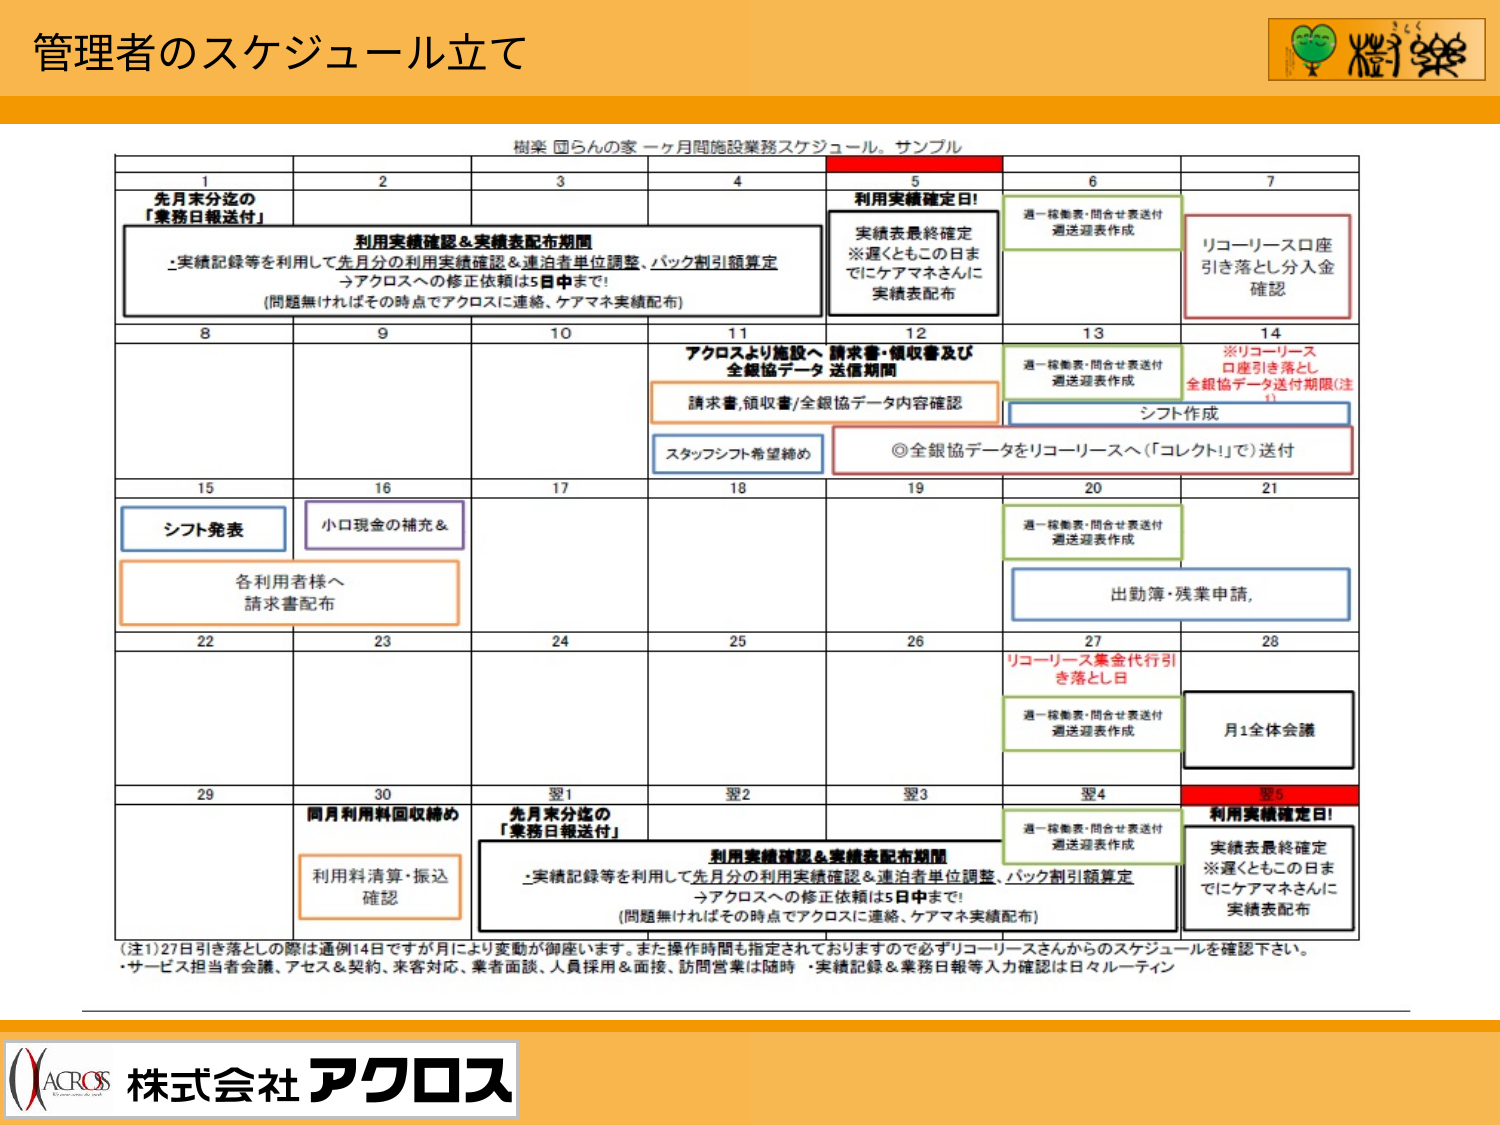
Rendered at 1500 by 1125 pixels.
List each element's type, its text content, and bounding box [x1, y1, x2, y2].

picture [82, 139, 1412, 1012]
text_box 管理者のスケジュール立て [17, 19, 554, 84]
picture [0, 1020, 1500, 1125]
picture [0, 0, 1500, 124]
